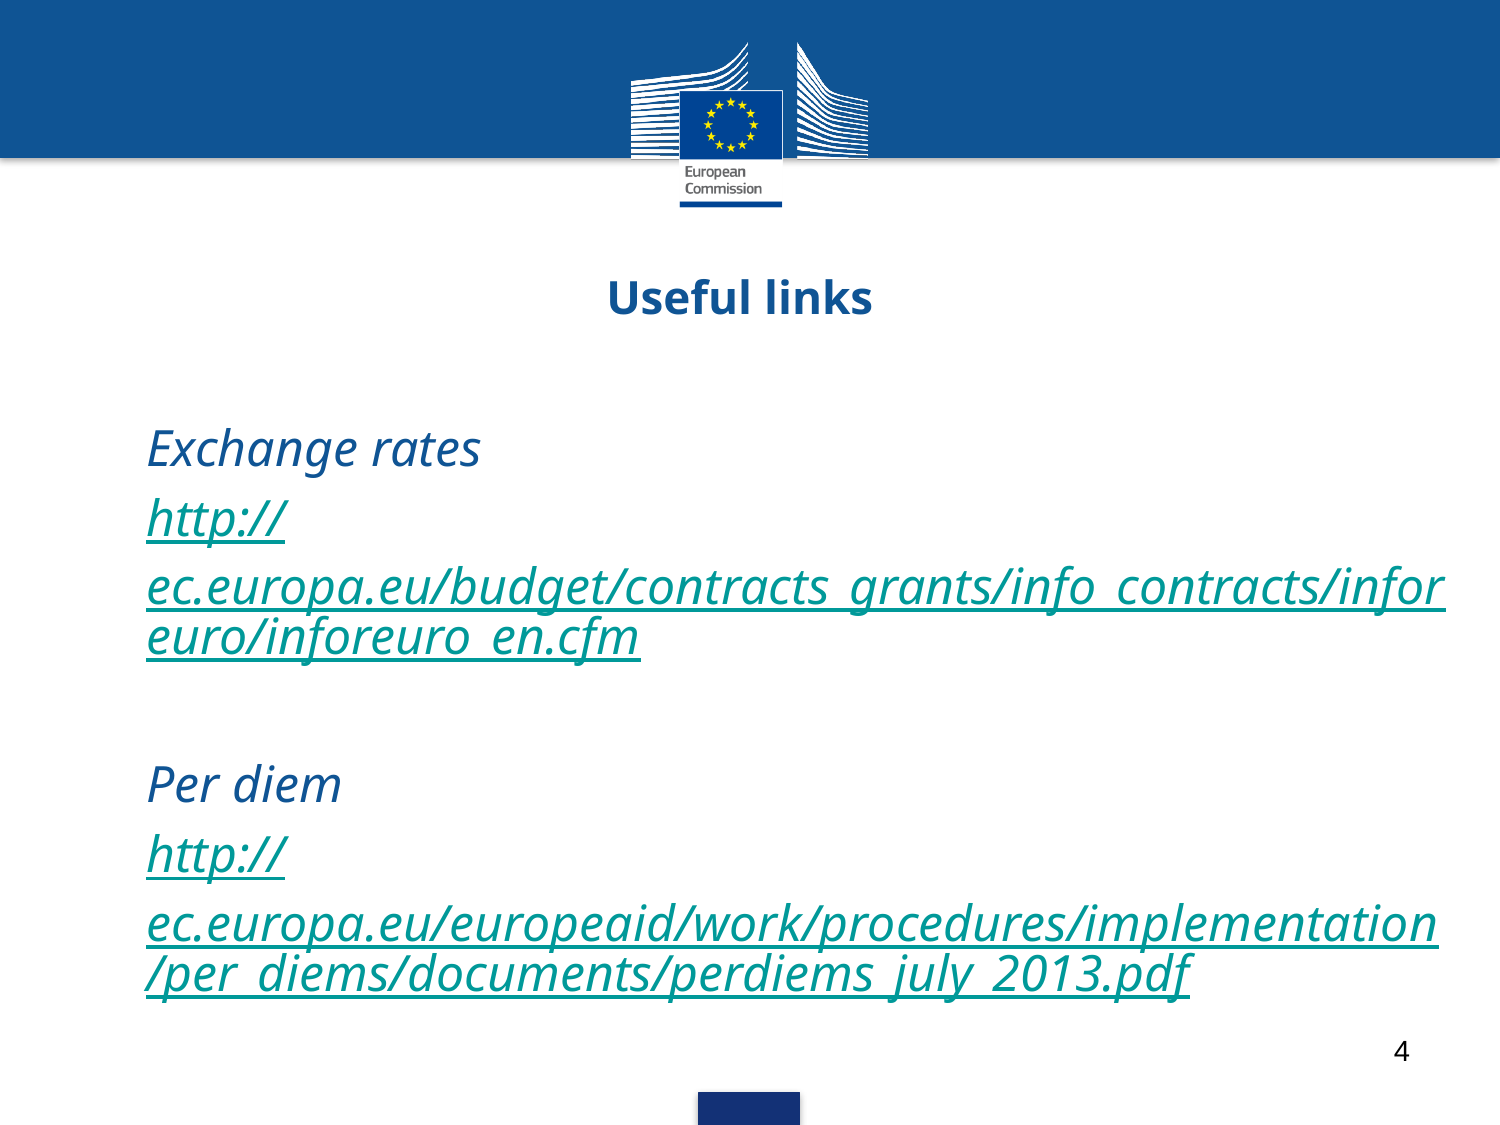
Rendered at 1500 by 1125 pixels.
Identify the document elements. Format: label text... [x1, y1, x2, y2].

list Exchange rates http://ec.europa.eu/budget/contracts_grants/info_contracts/inforeuro/inforeuro_en.cfm Per diem http://ec.europa.eu/europeaid/work/procedures/implementation/per_diems/documents/perdiems_july_2013.pdf [74, 408, 1471, 1083]
slide_number 4 [1074, 1024, 1425, 1103]
picture [631, 42, 868, 208]
title Useful links [64, 219, 1416, 374]
